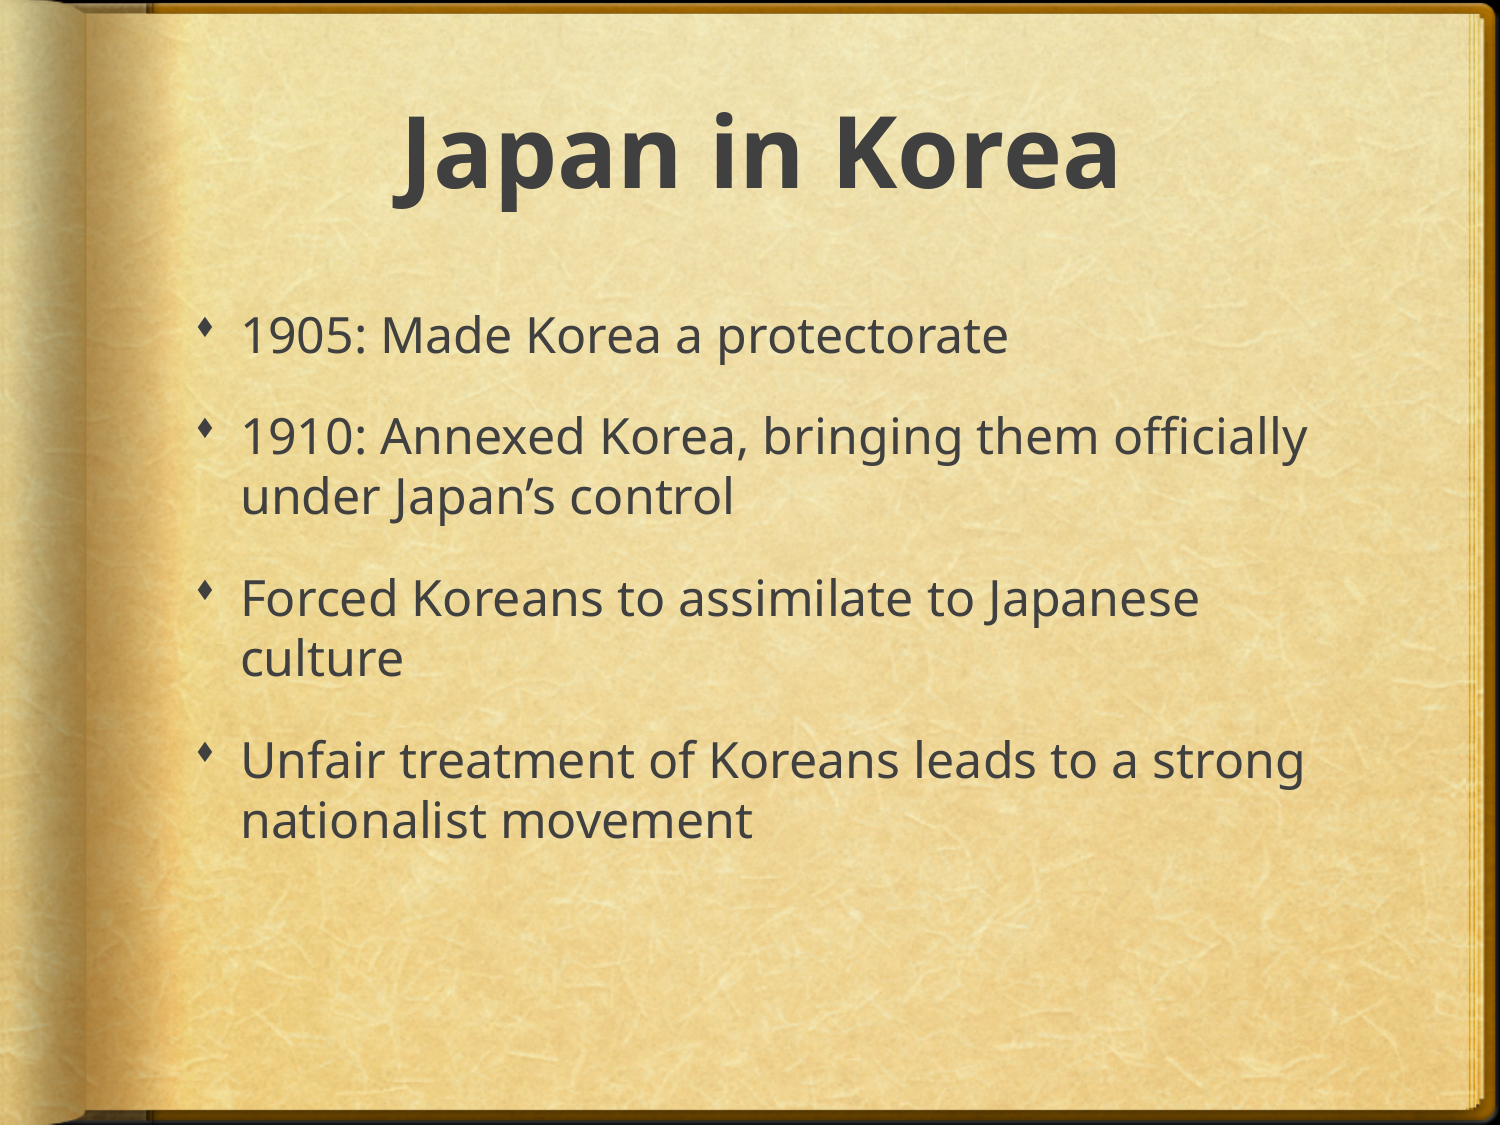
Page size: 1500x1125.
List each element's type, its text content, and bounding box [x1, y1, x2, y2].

title Japan in Korea [178, 45, 1372, 265]
picture [0, 0, 1500, 1125]
list 1905: Made Korea a protectorate 1910: Annexed Korea, bringing them officially under Japan’s control Forced Koreans to assimilate to Japanese culture Unfair treatment of Koreans leads to a strong nationalist movement [178, 295, 1372, 1005]
